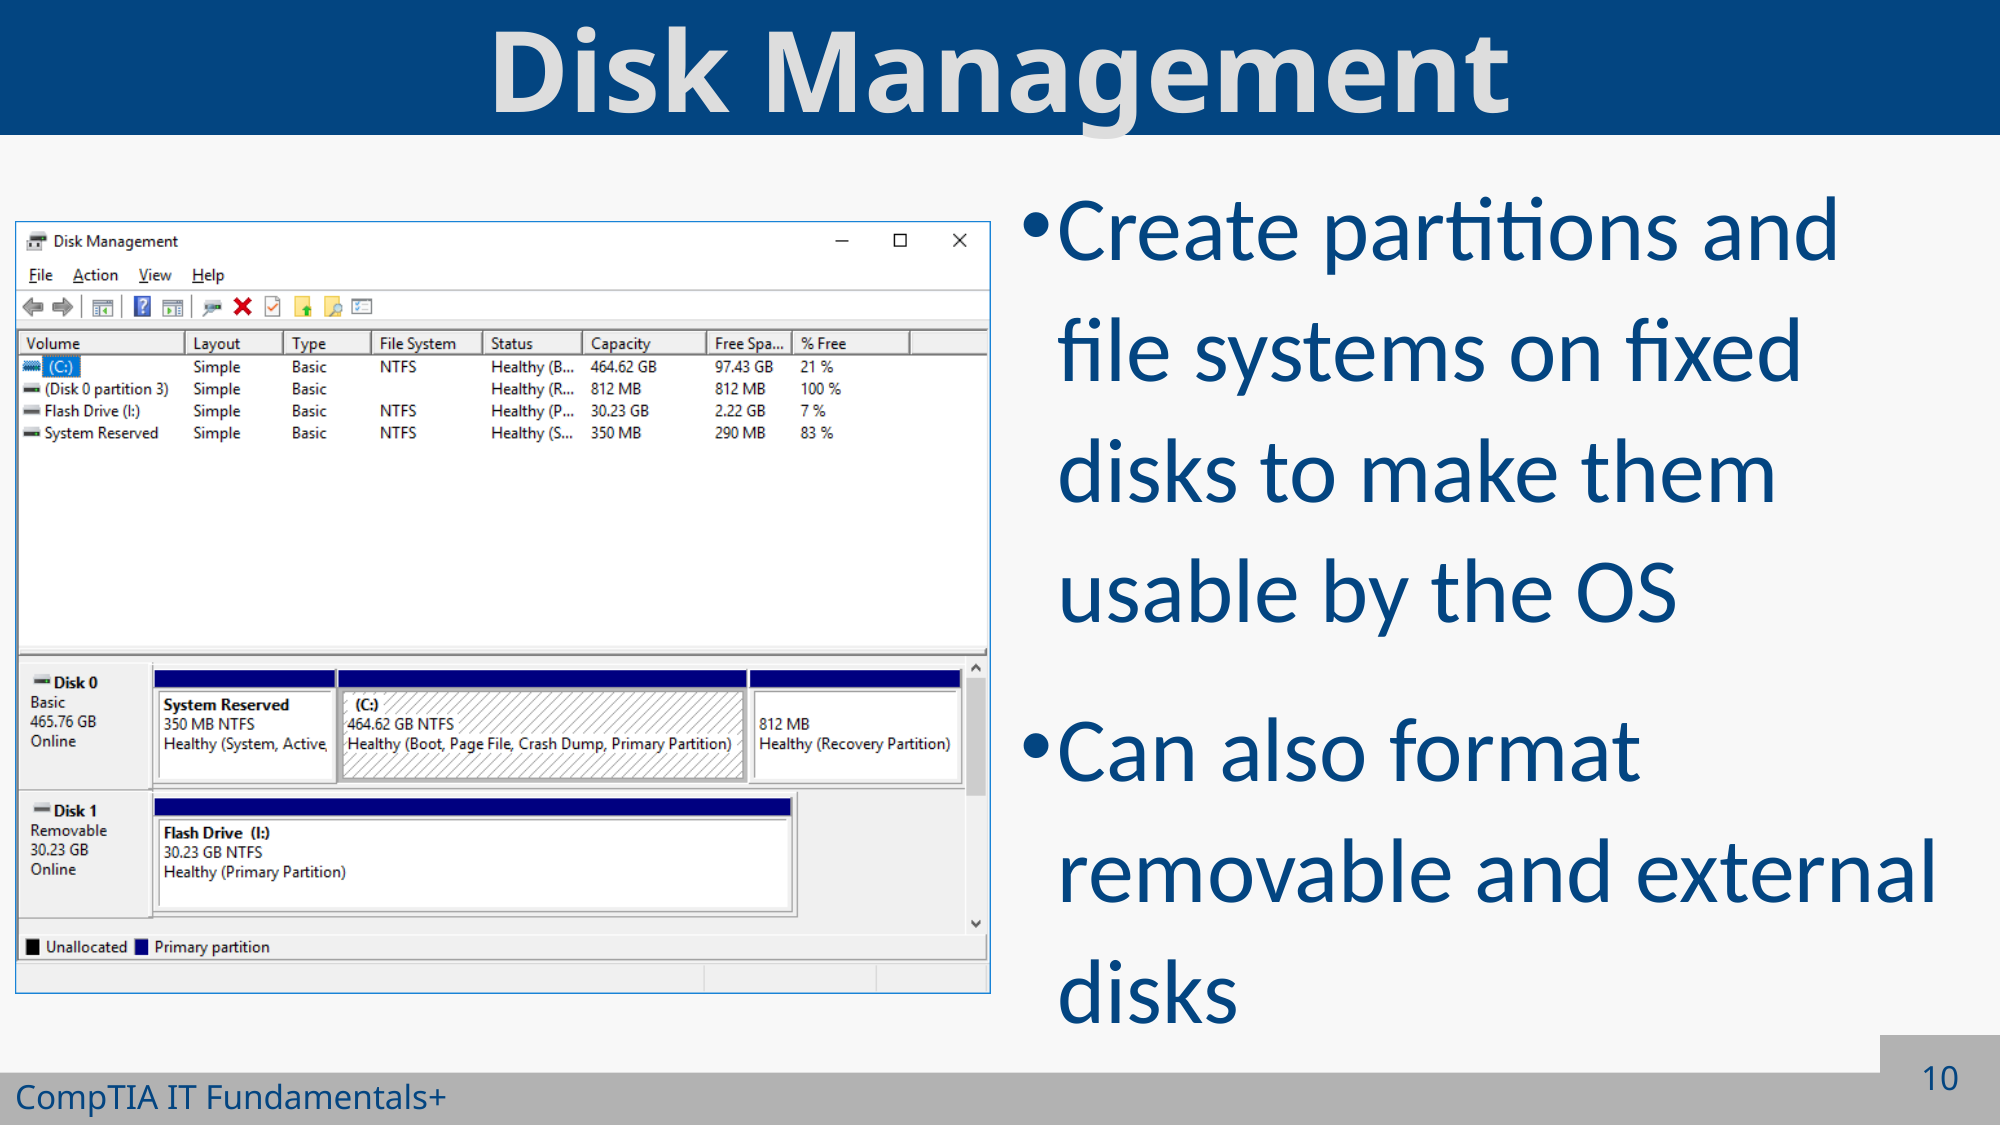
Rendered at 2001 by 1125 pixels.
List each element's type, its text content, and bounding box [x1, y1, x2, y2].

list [15, 221, 991, 994]
footer CompTIA IT Fundamentals+ [0, 1072, 1880, 1125]
title Disk Management [0, 0, 2000, 135]
list Create partitions and file systems on fixed disks to make them usable by the OS Can also format removable and external disks [1005, 149, 1980, 1065]
slide_number 10 [1880, 1035, 2000, 1125]
